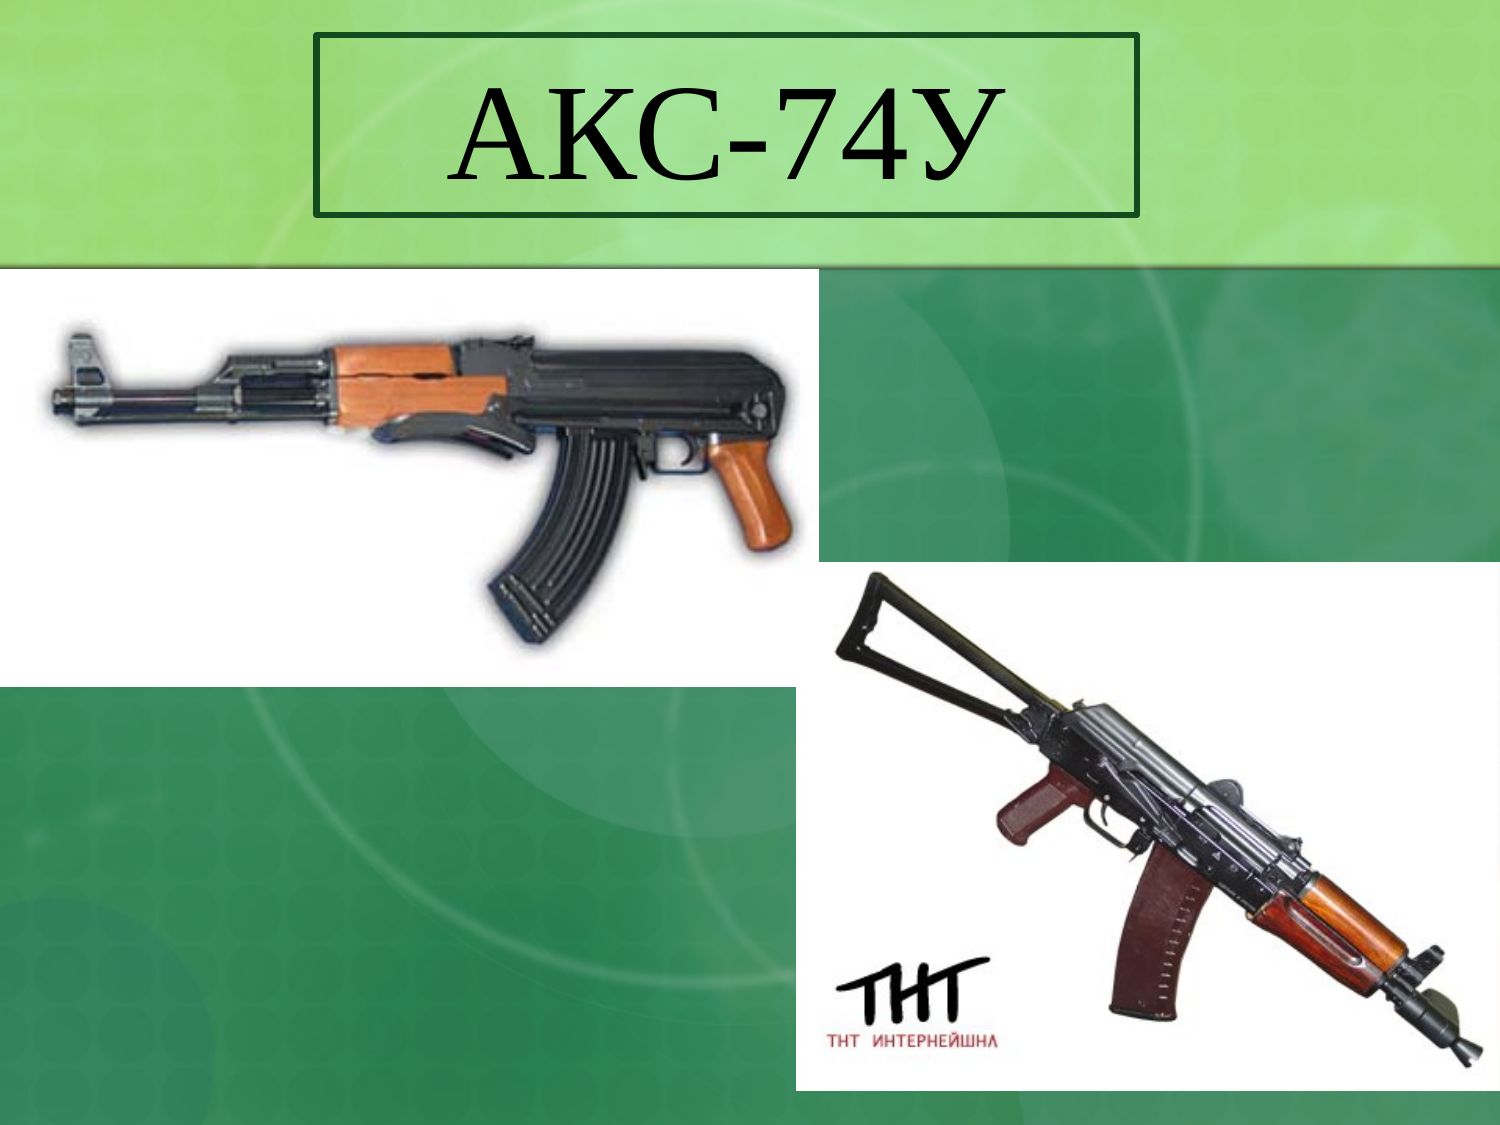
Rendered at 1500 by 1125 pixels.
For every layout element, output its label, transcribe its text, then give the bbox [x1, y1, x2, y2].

text_box АКС-74У [316, 35, 1137, 215]
picture [0, 0, 1500, 1125]
